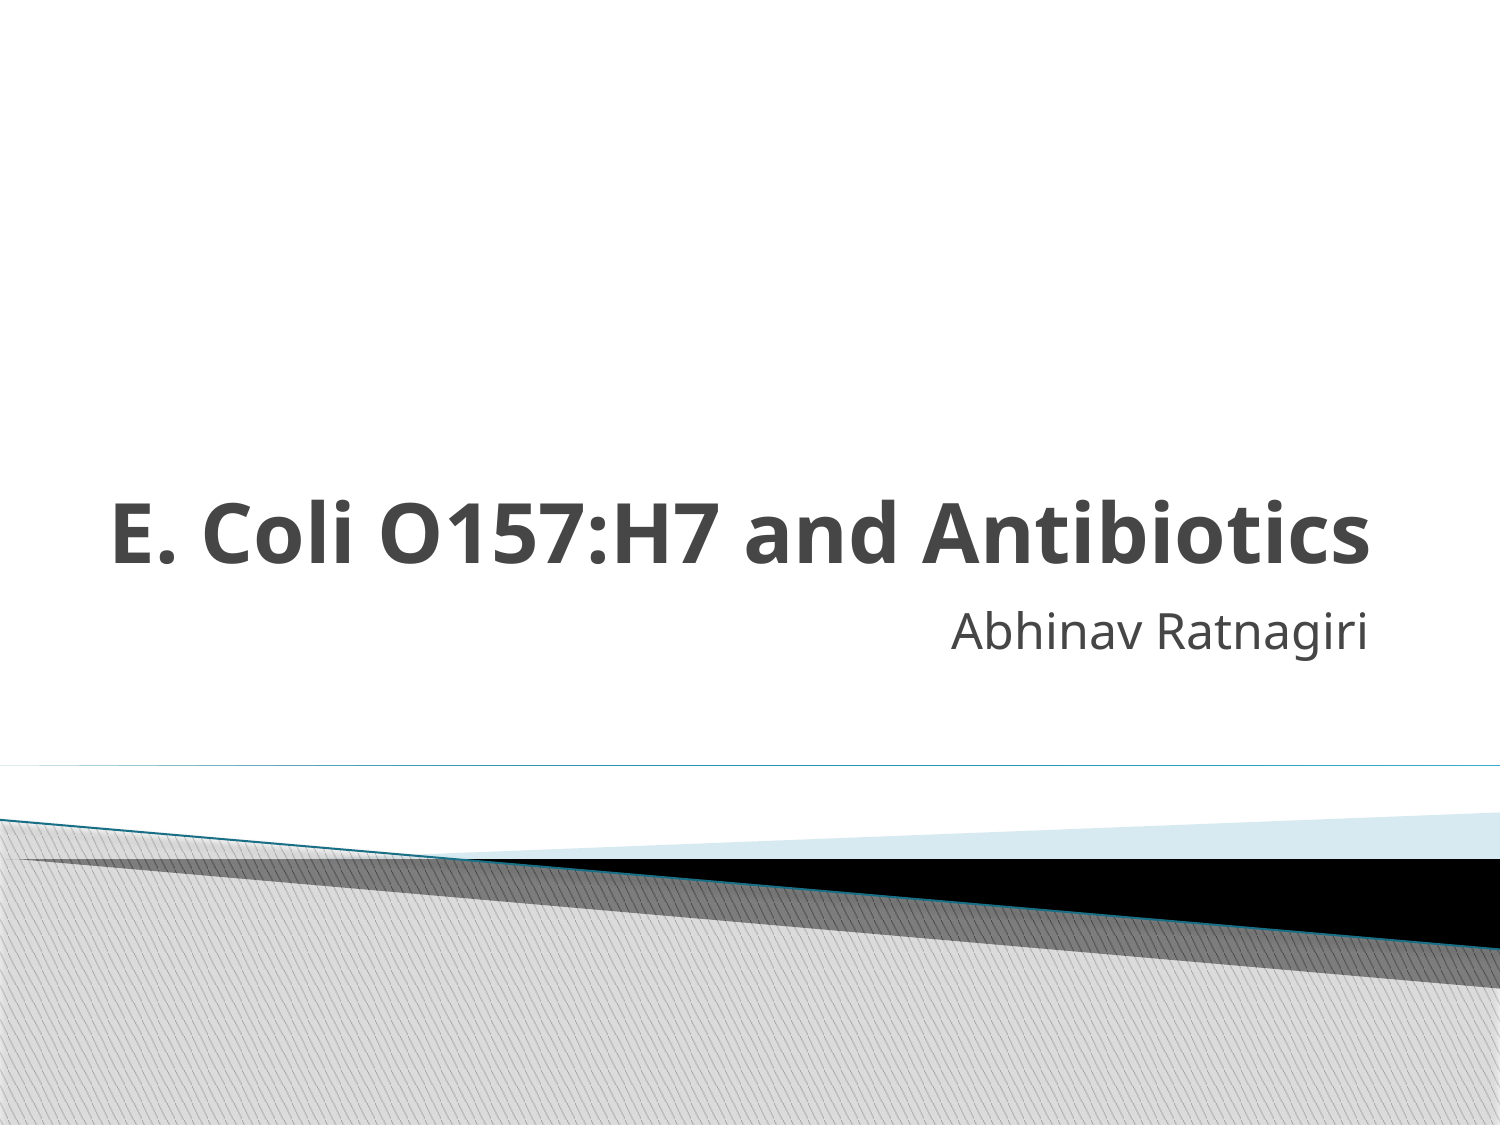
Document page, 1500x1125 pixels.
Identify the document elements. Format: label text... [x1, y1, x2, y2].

title E. Coli O157:H7 and Antibiotics [75, 287, 1388, 588]
subtitle Abhinav Ratnagiri [112, 592, 1388, 790]
picture [5, 859, 1500, 989]
